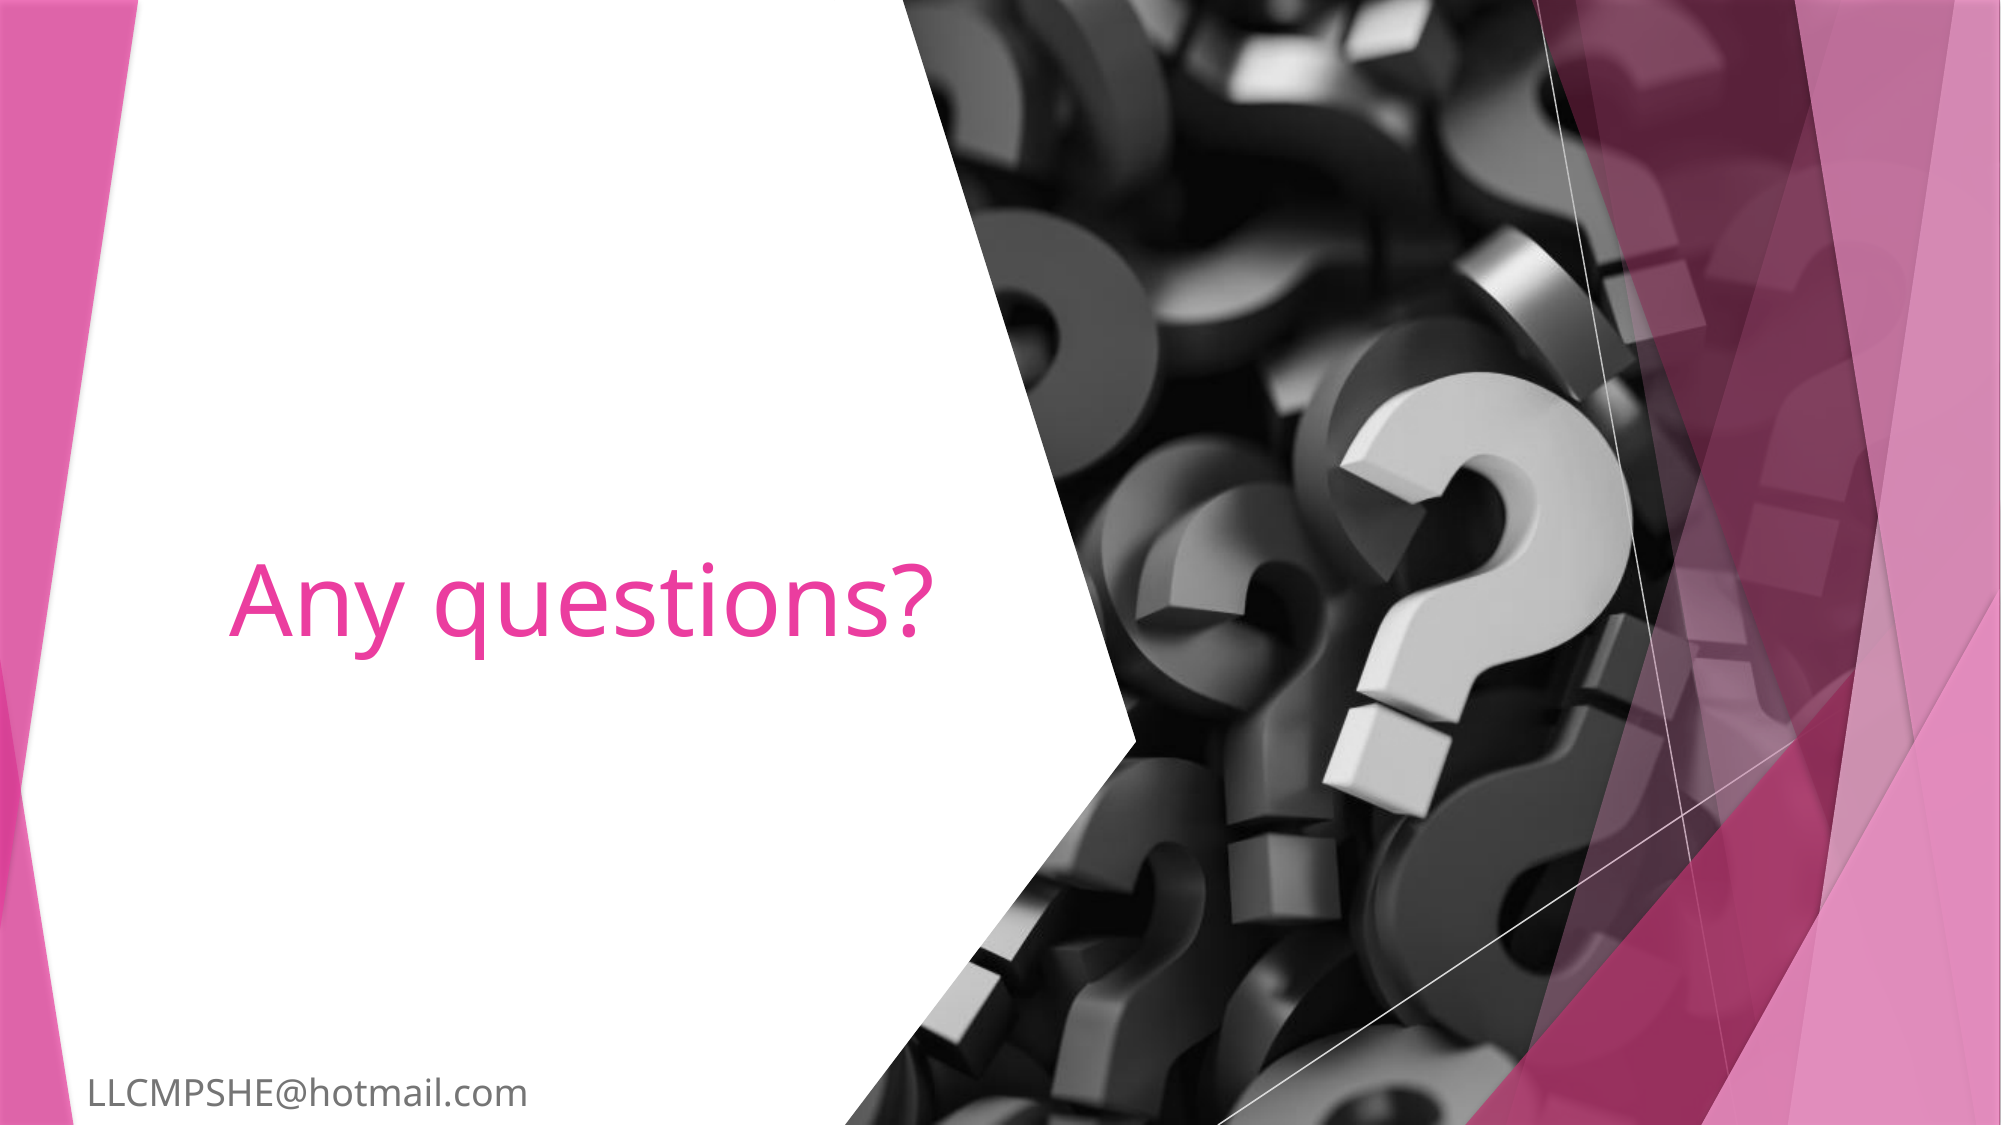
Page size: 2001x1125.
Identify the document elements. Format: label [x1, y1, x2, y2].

text_box [1536, 0, 1738, 602]
picture [833, 0, 1536, 1125]
text_box [0, 0, 832, 1125]
picture [1738, 0, 2000, 603]
text_box [1217, 603, 2000, 1125]
